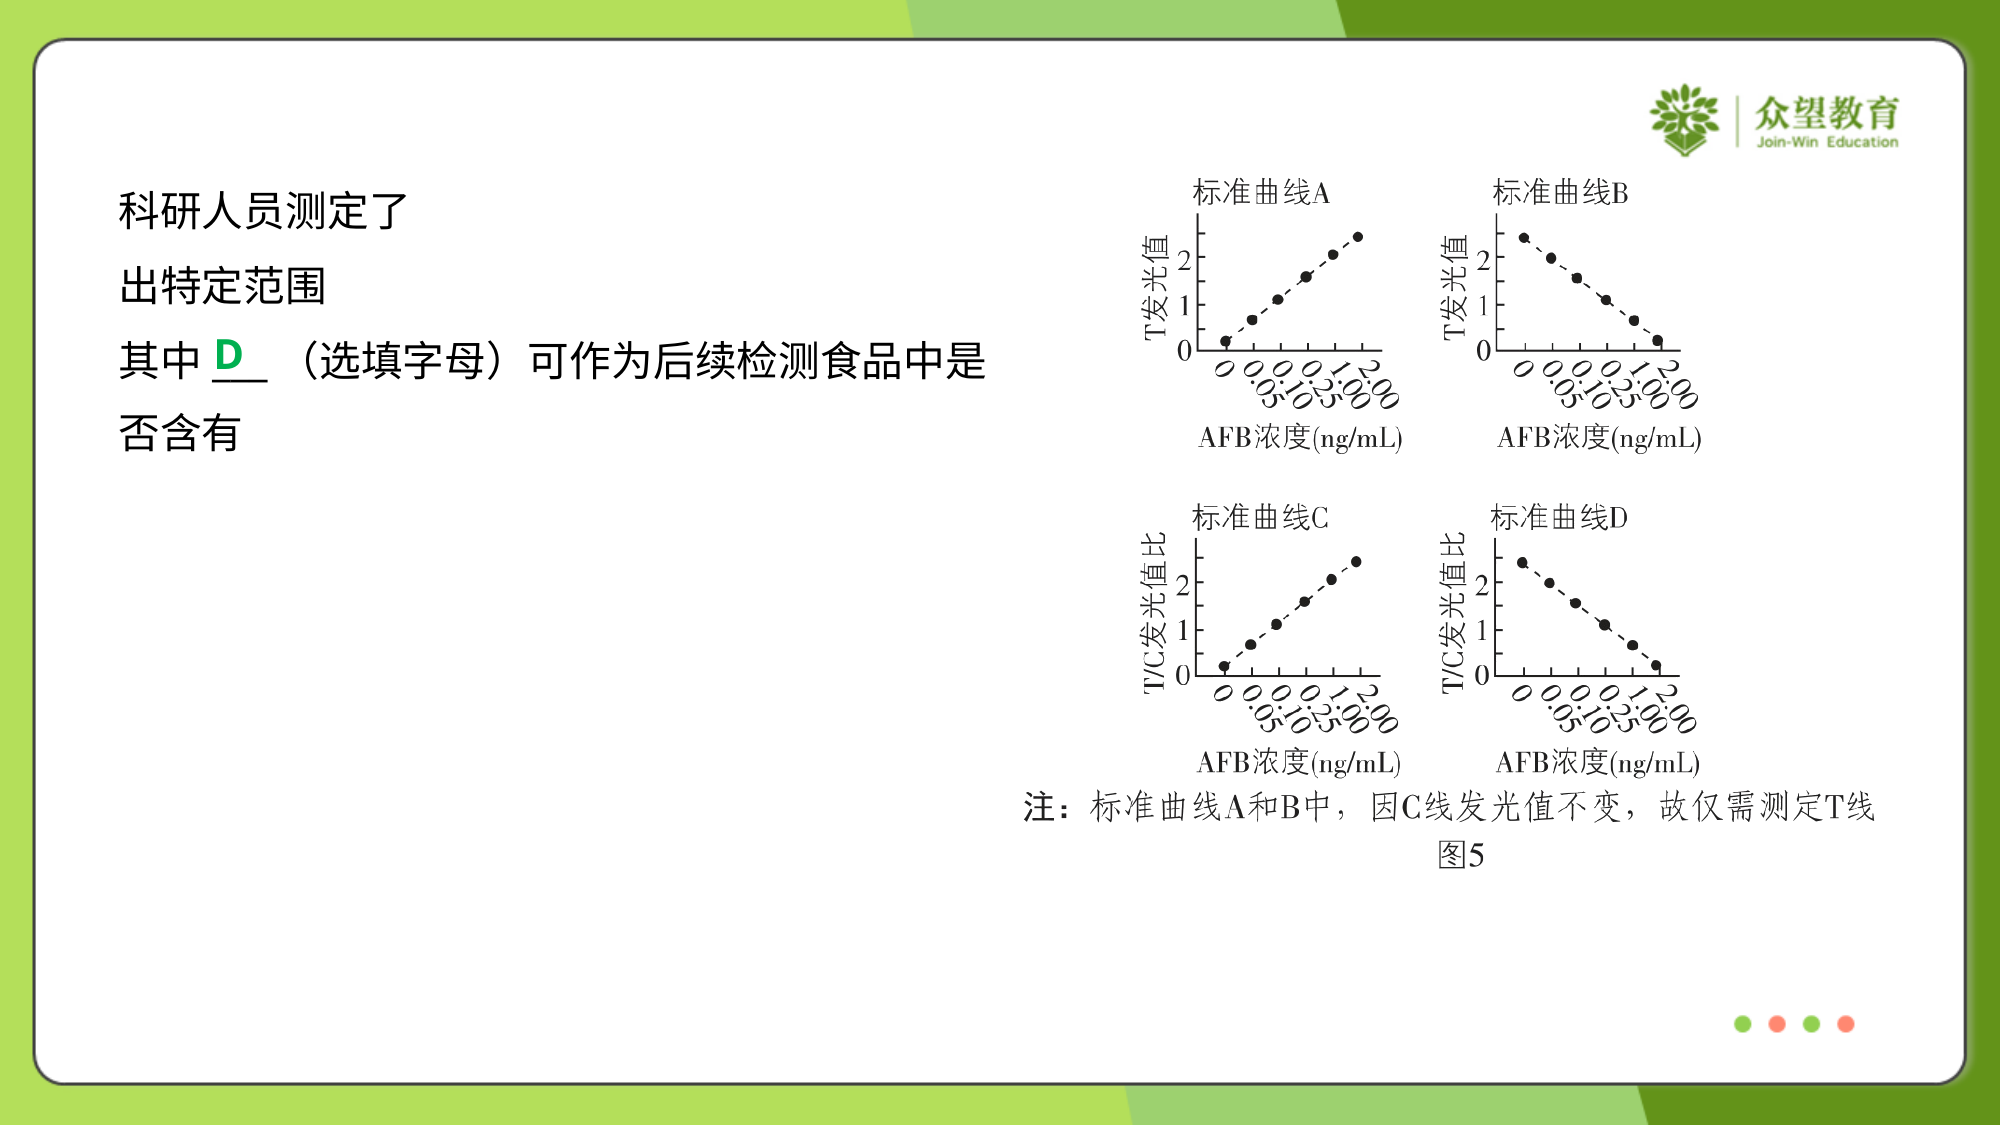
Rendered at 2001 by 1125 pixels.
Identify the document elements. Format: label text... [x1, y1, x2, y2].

text_box D [197, 303, 261, 371]
picture [0, 0, 2000, 1125]
